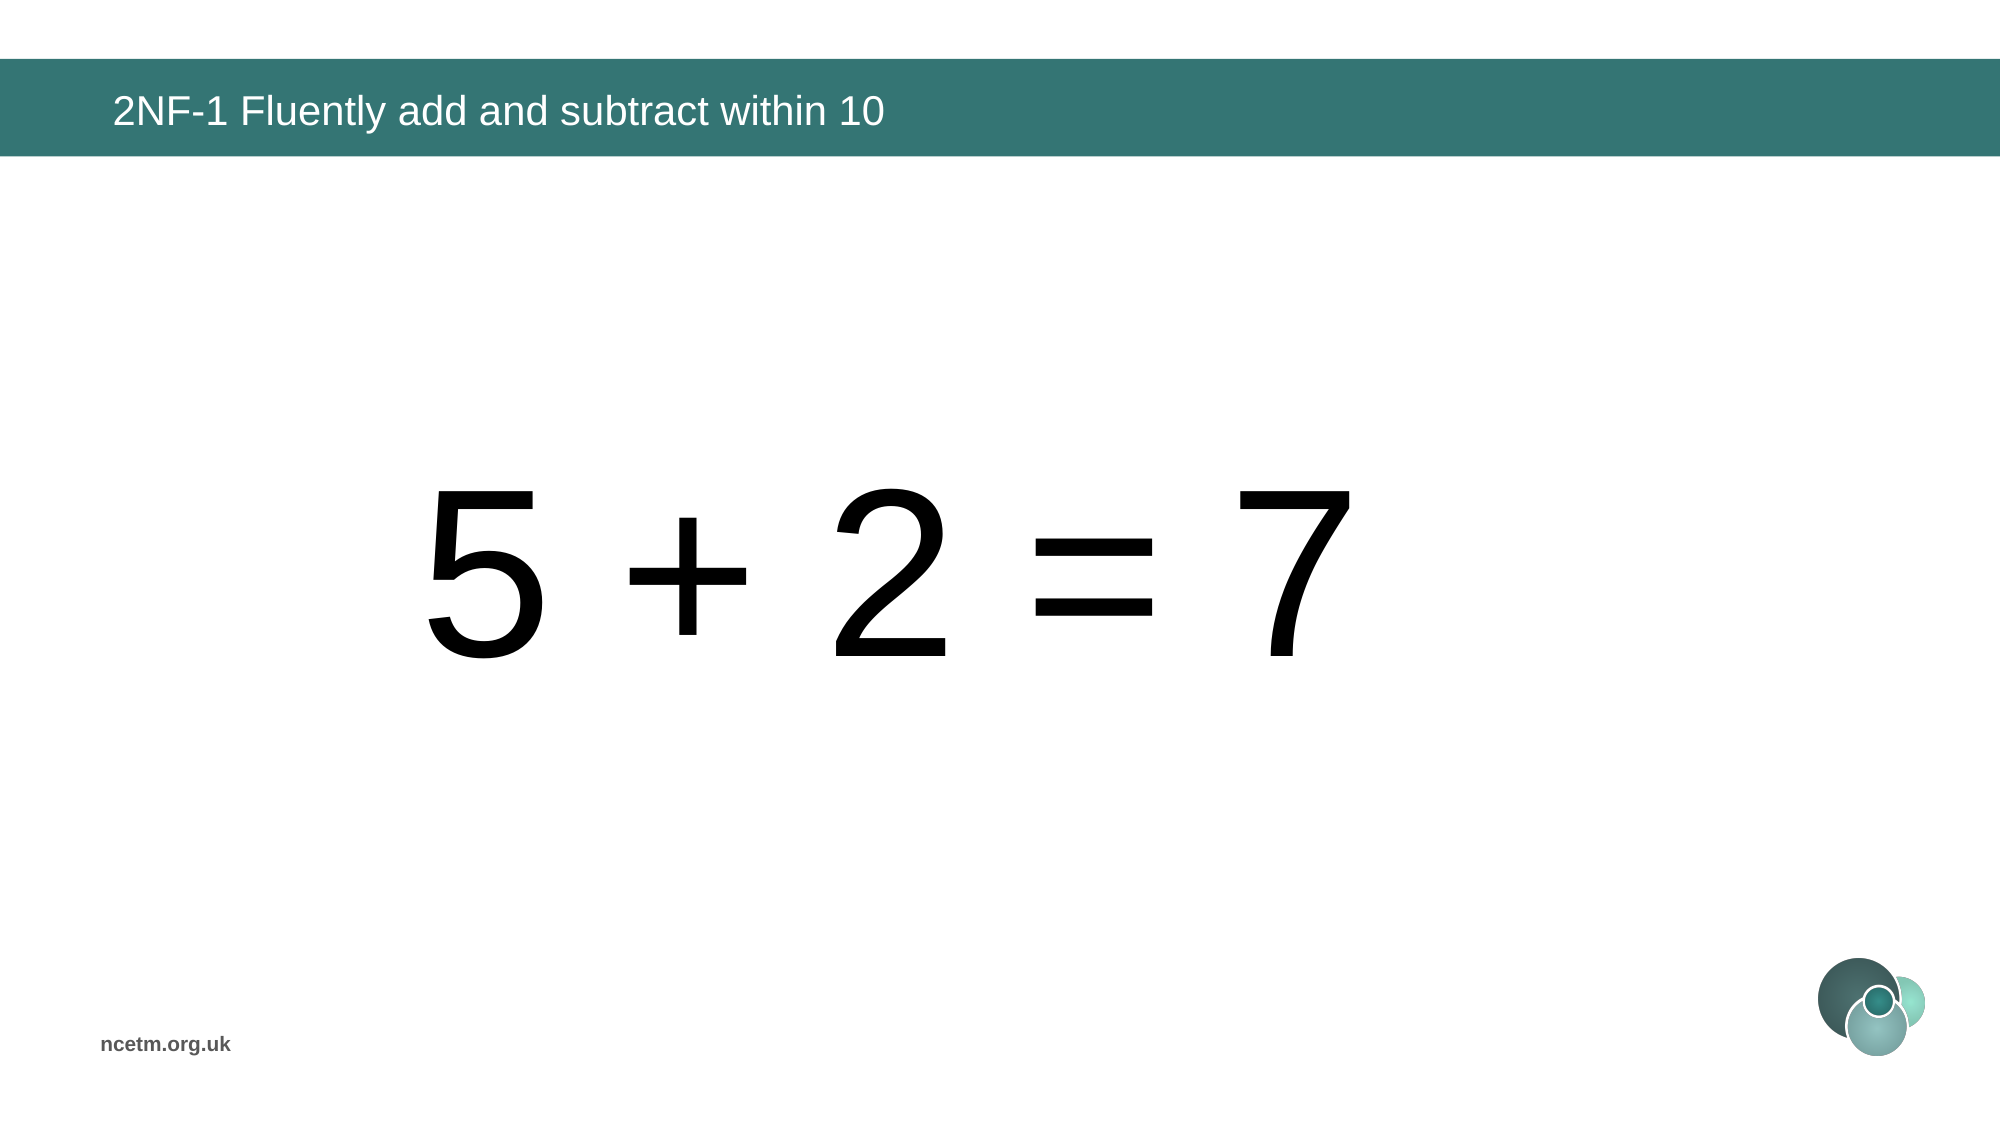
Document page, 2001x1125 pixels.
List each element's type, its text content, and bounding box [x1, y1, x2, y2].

picture [1818, 958, 1925, 1056]
title 2NF-1 Fluently add and subtract within 10 [97, 76, 1945, 147]
text_box 7 [1213, 409, 1377, 712]
text_box 5 + 2 = [404, 409, 1213, 712]
